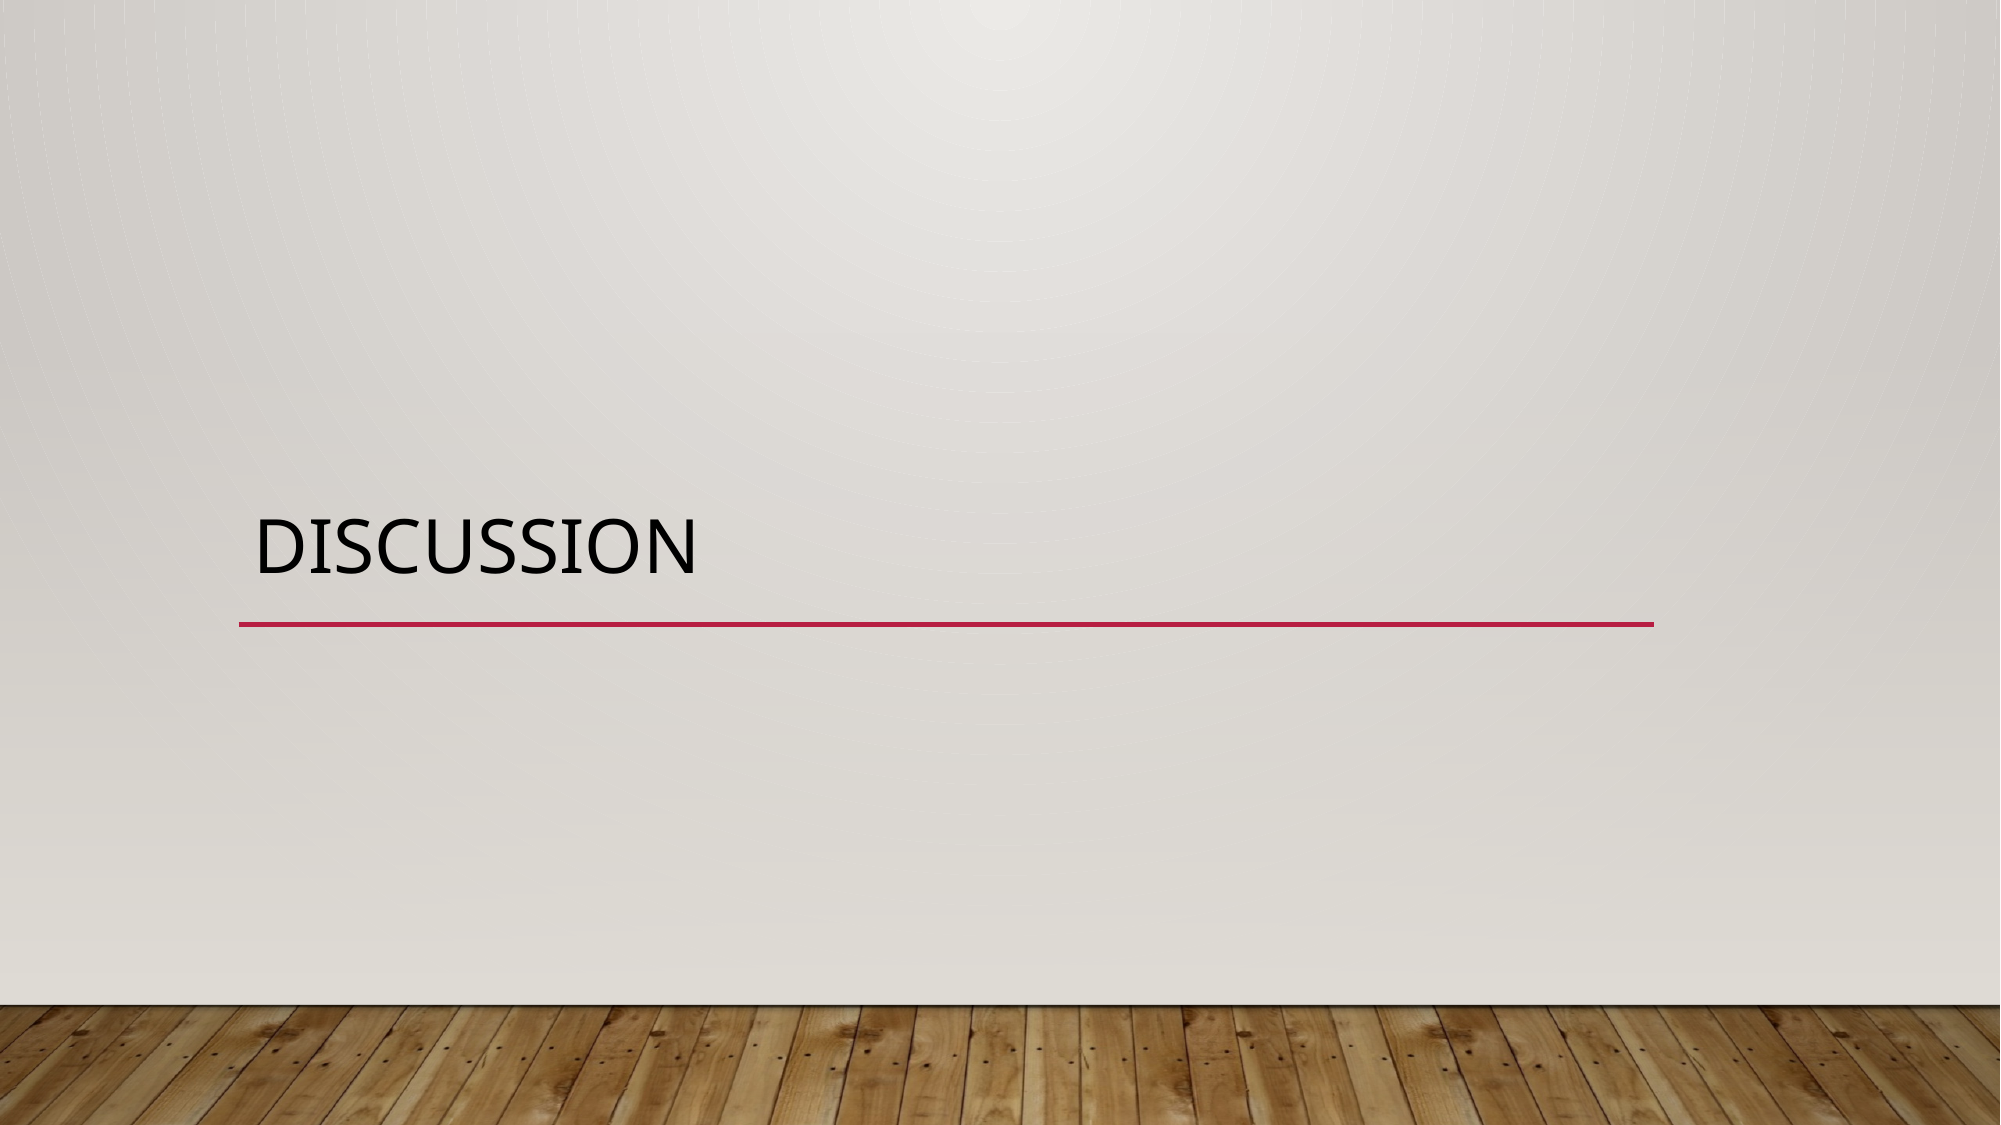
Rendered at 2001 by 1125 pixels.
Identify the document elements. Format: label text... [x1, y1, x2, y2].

title Discussion [238, 288, 1657, 598]
picture [0, 1005, 2000, 1125]
